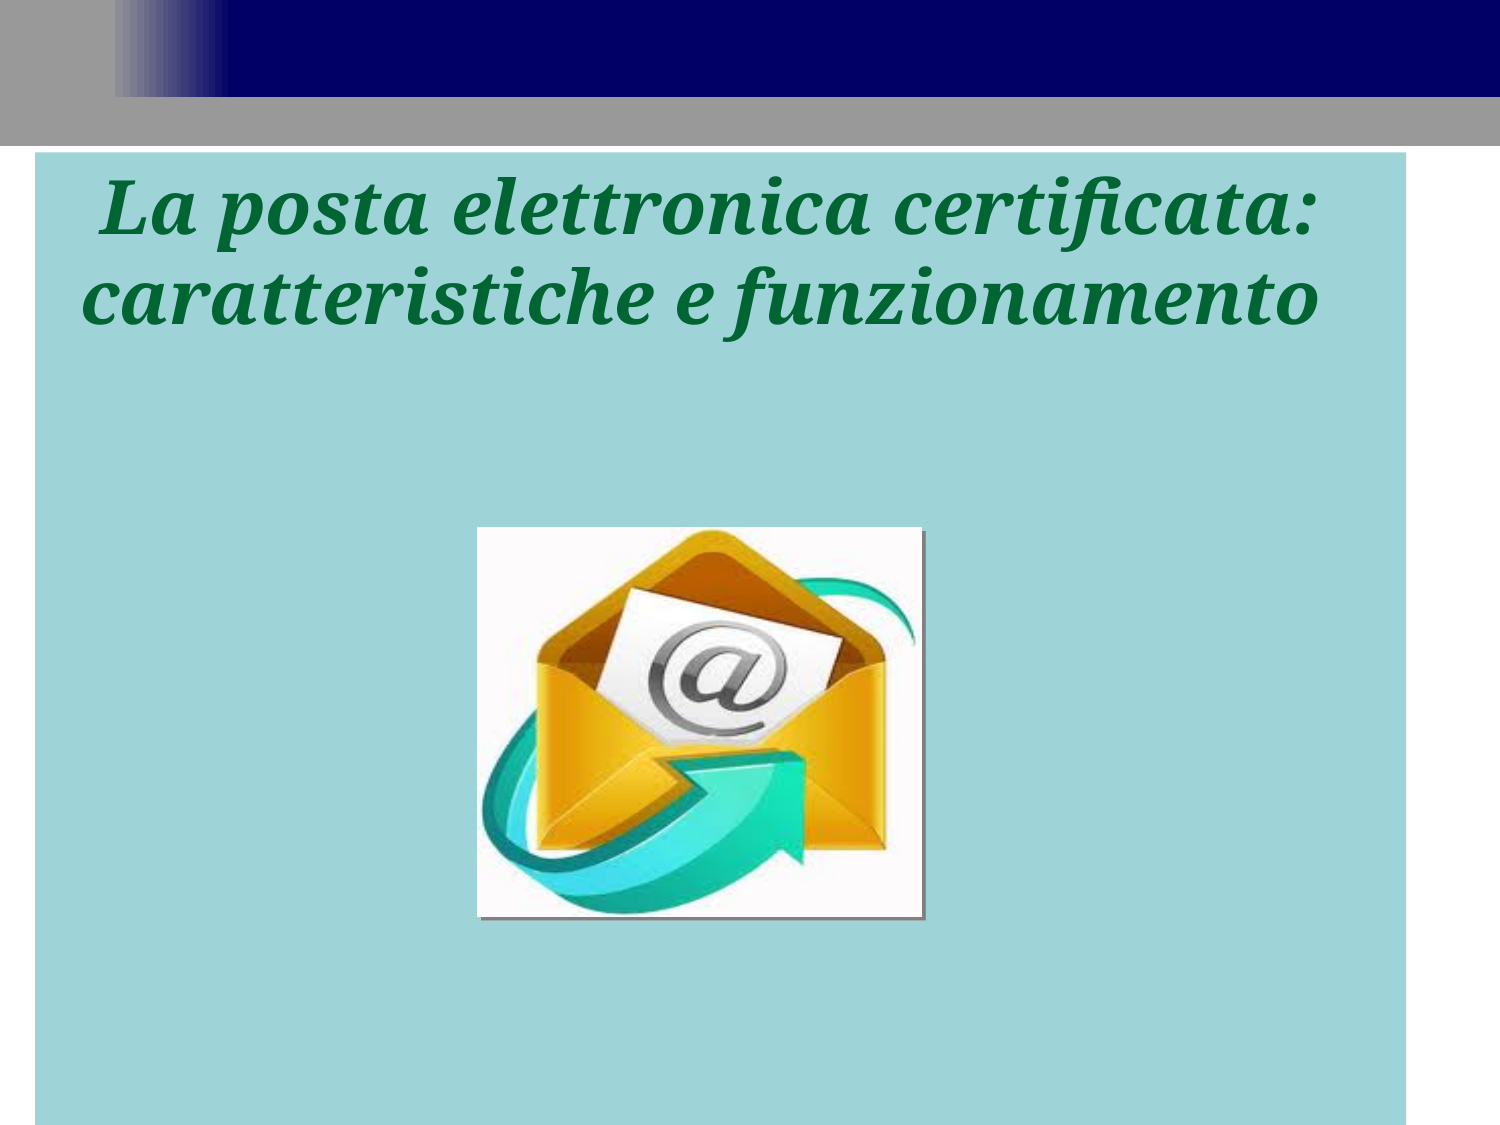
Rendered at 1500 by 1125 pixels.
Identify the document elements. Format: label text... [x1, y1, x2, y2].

text_box La posta elettronica certificata: caratteristiche e funzionamento [35, 152, 1407, 1125]
picture [477, 526, 922, 918]
picture [0, 0, 1500, 1125]
